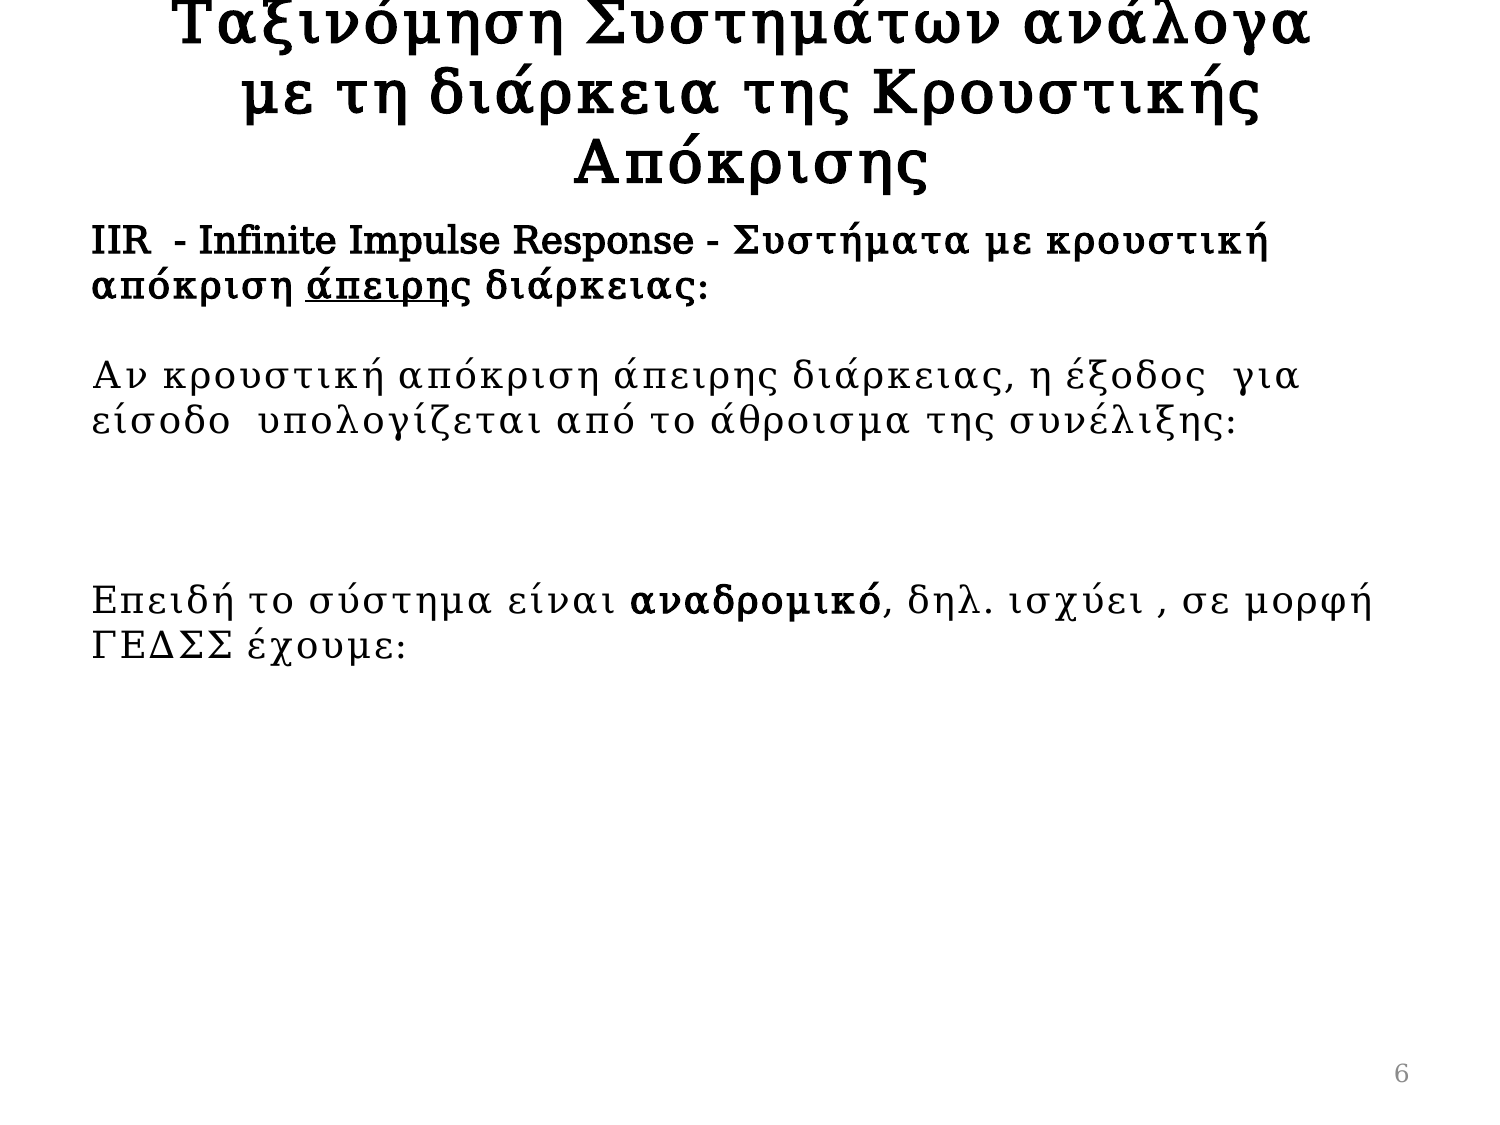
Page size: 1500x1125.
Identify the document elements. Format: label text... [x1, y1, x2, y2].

title Ταξινόμηση Συστημάτων ανάλογα με τη διάρκεια της Κρουστικής Απόκρισης [75, 19, 1425, 159]
slide_number 6 [1222, 1042, 1425, 1103]
